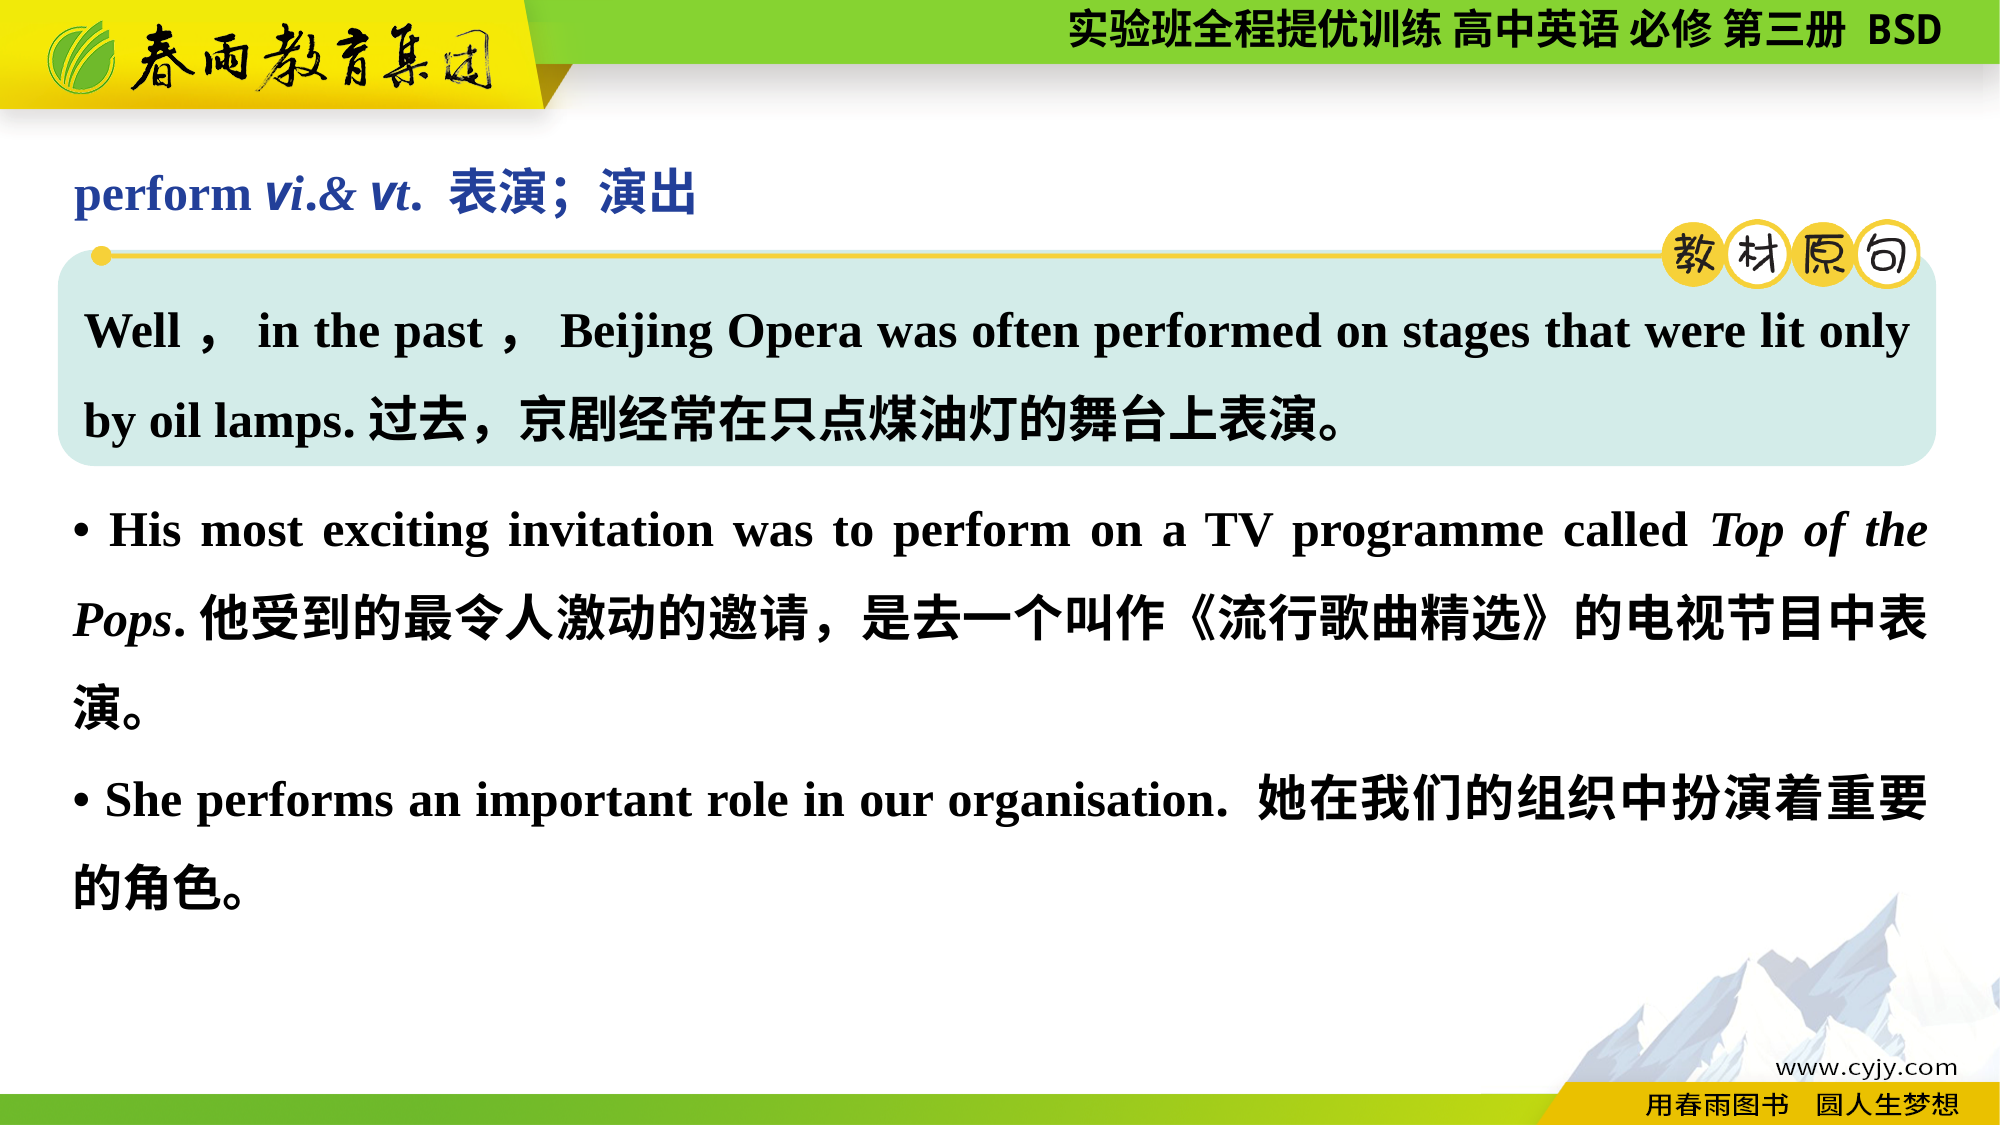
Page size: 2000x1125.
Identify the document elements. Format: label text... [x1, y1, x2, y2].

list perform vi.& vt. 表演；演出 [59, 122, 1944, 229]
picture [0, 0, 2000, 1125]
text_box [90, 219, 1921, 319]
text_box Well，in the past，Beijing Opera was often performed on stages that were lit only by oil lamps.过去，京剧经常在只点煤油灯的舞台上表演。 [57, 251, 1937, 459]
text_box • His most exciting invitation was to perform on a TV programme called Top of the Pops.他受到的最令人激动的邀请，是去一个叫作《流行歌曲精选》的电视节目中表演。 • She performs an important role in our organisation. 她在我们的组织中扮演着重要的角色。 [57, 459, 1944, 924]
